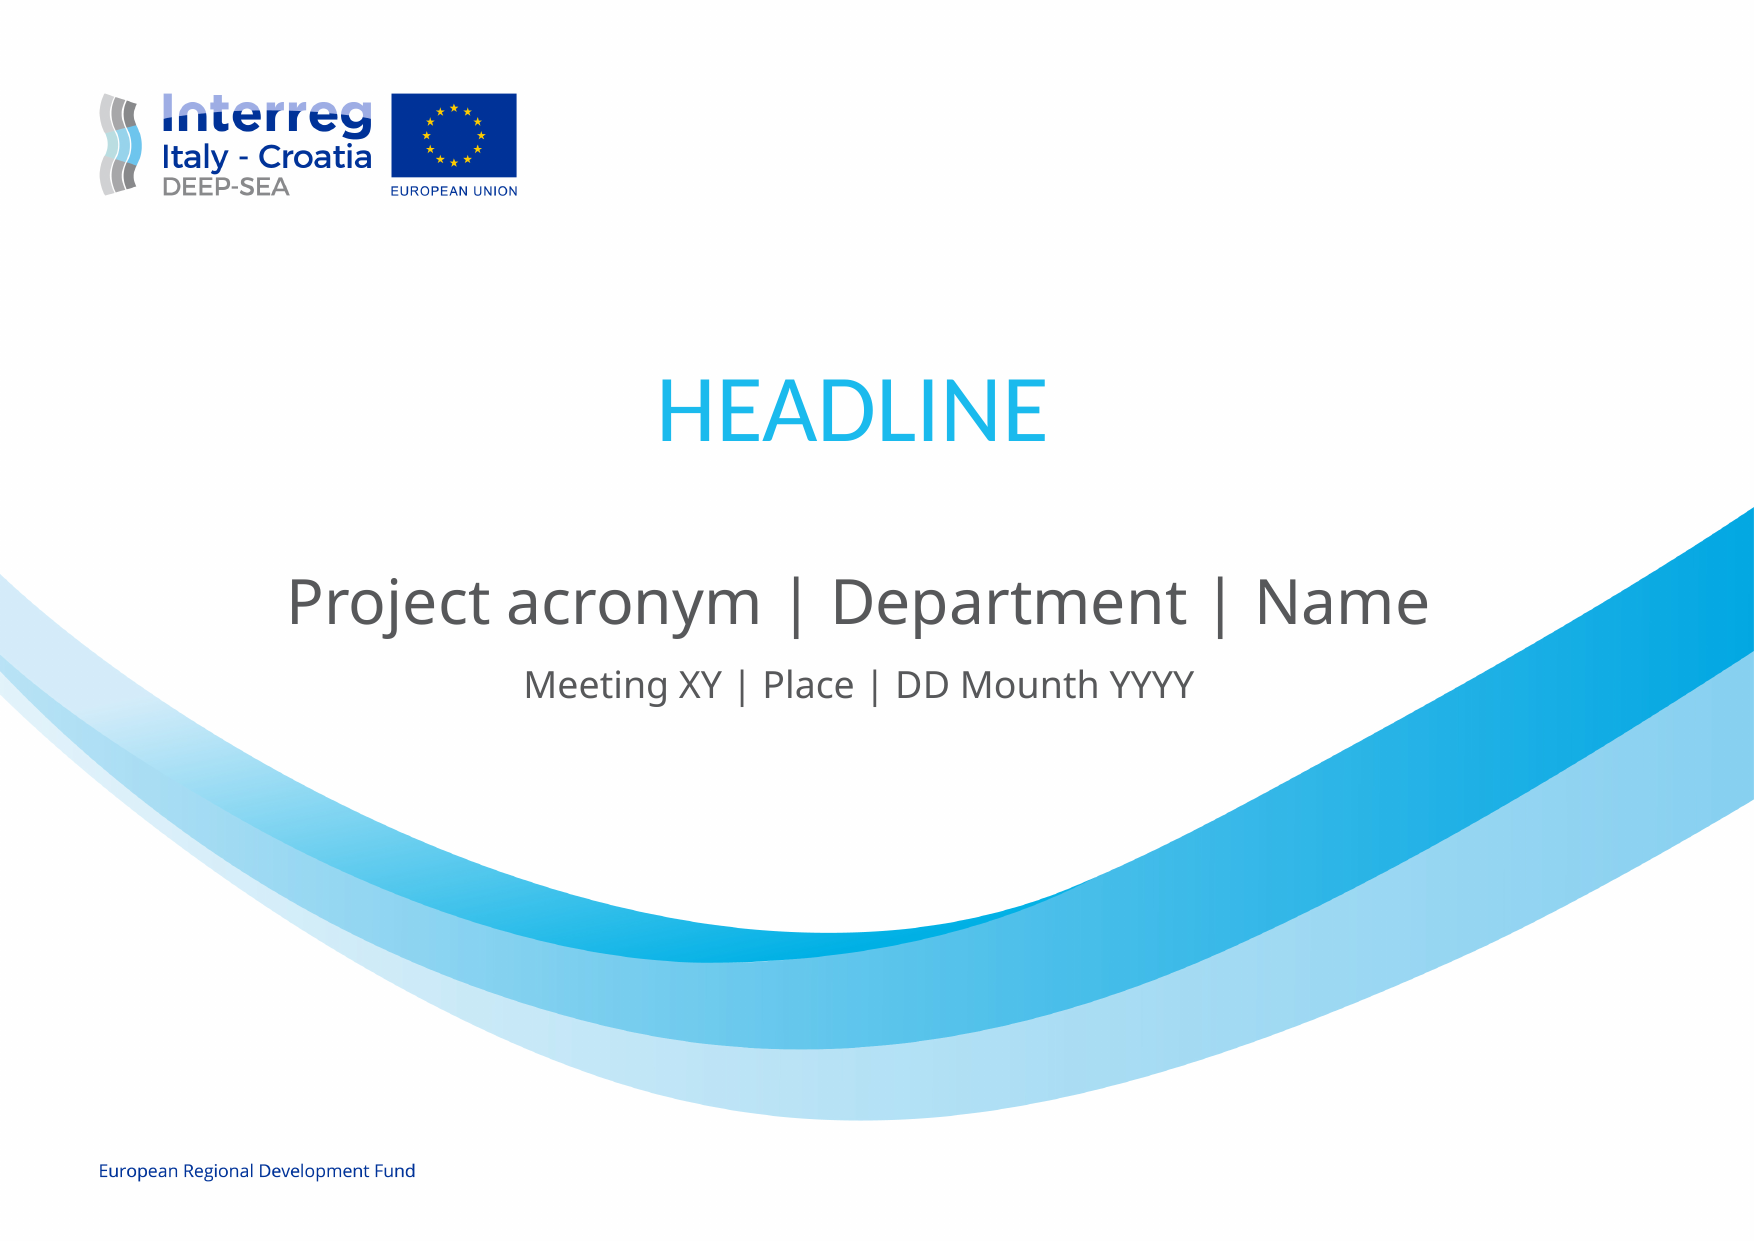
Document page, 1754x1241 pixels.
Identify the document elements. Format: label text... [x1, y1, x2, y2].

picture [0, 0, 1754, 1241]
text_box HEADLINE [427, 337, 1279, 470]
text_box Project acronym | Department | Name [156, 553, 1563, 646]
text_box Meeting XY | Place | DD Mounth YYYY [156, 652, 1563, 716]
